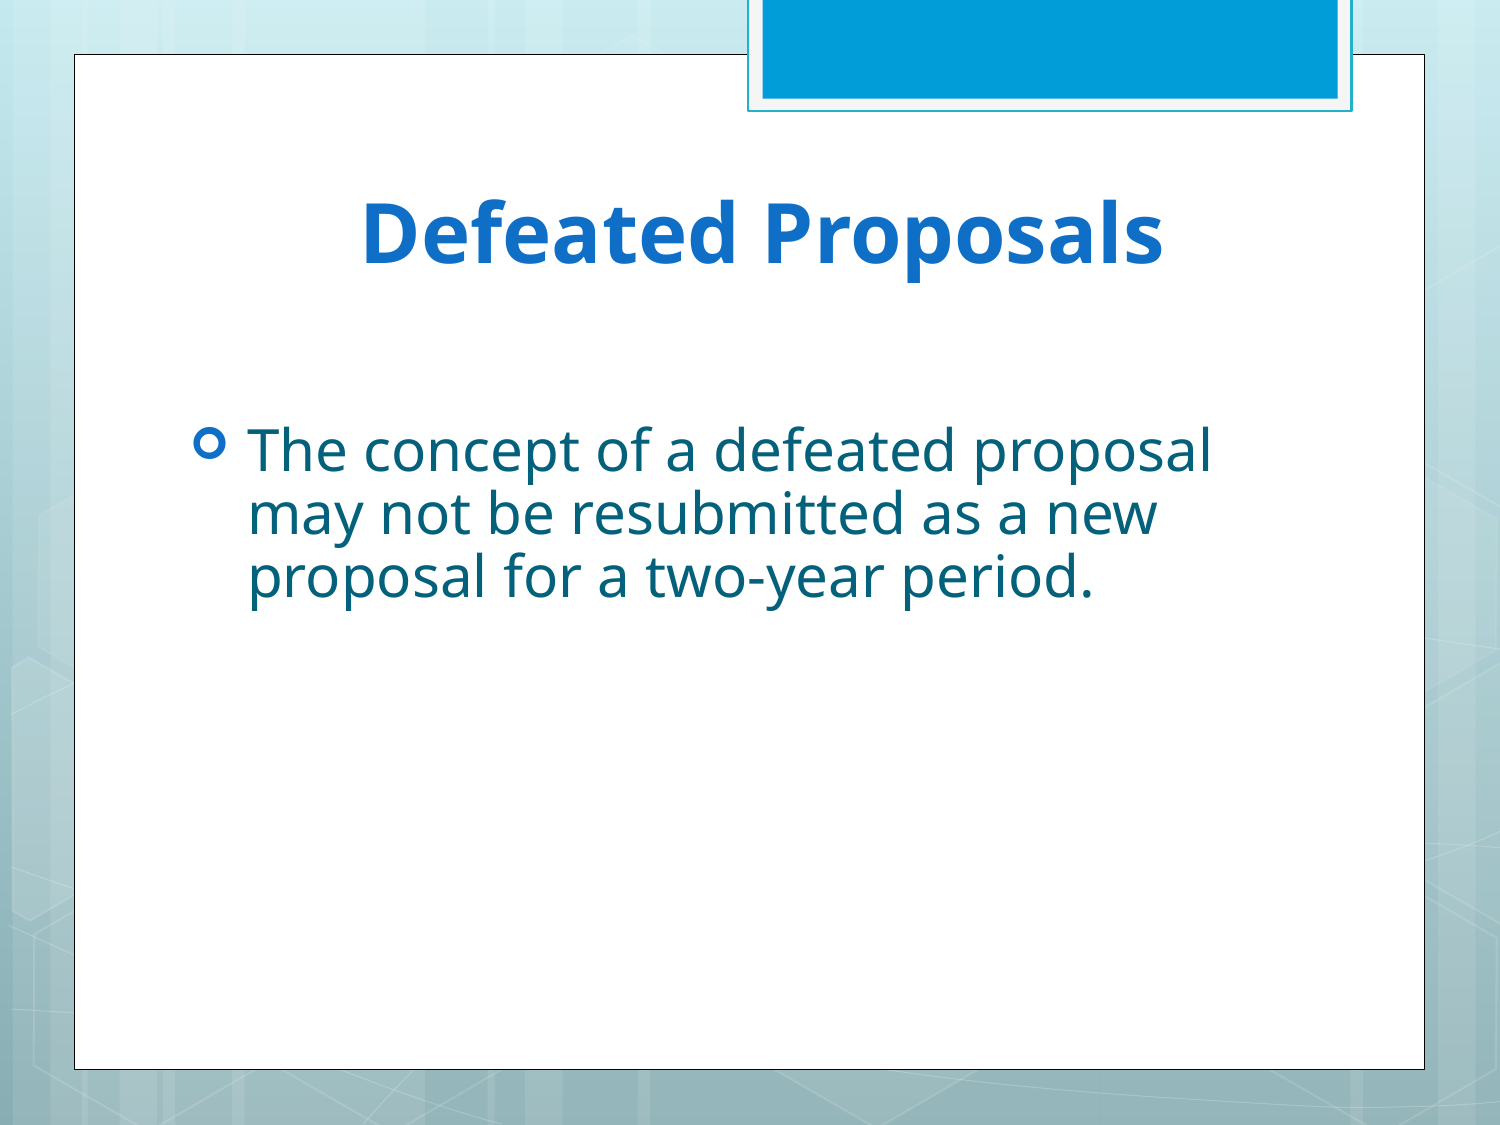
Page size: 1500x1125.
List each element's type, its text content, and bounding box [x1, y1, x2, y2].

list The concept of a defeated proposal may not be resubmitted as a new proposal for a two-year period. [174, 375, 1338, 900]
title Defeated Proposals [174, 125, 1350, 288]
